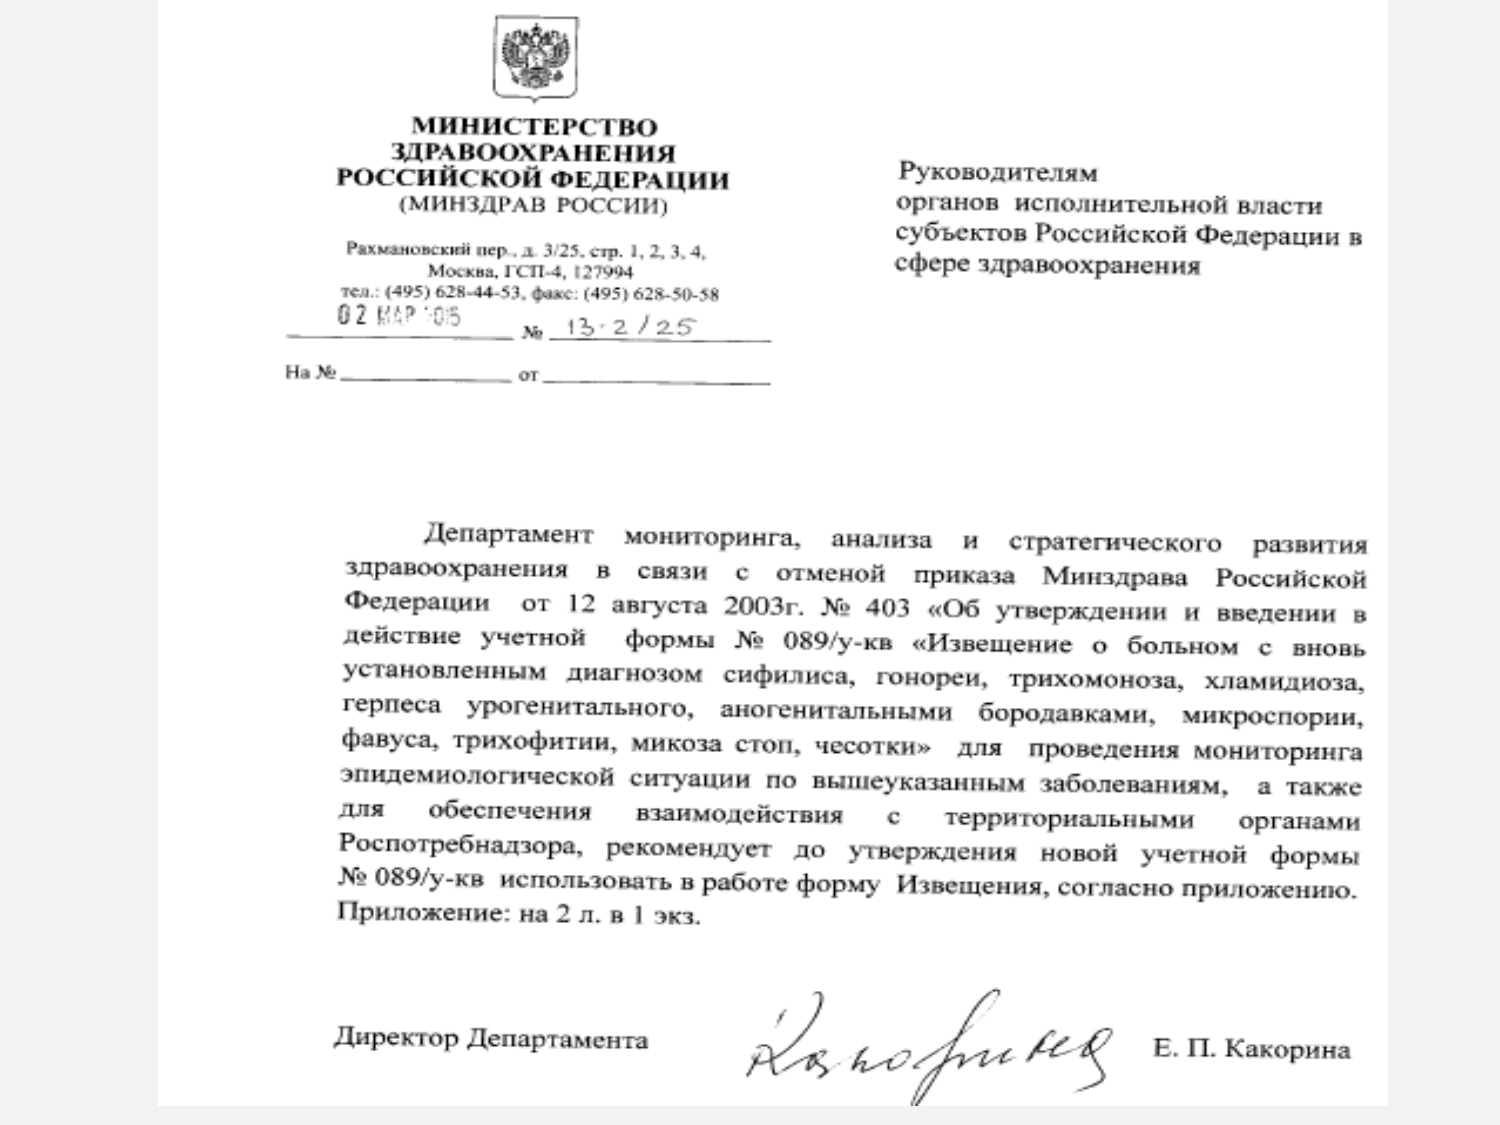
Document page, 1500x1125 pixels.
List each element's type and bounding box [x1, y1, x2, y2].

picture [158, 0, 1388, 1106]
